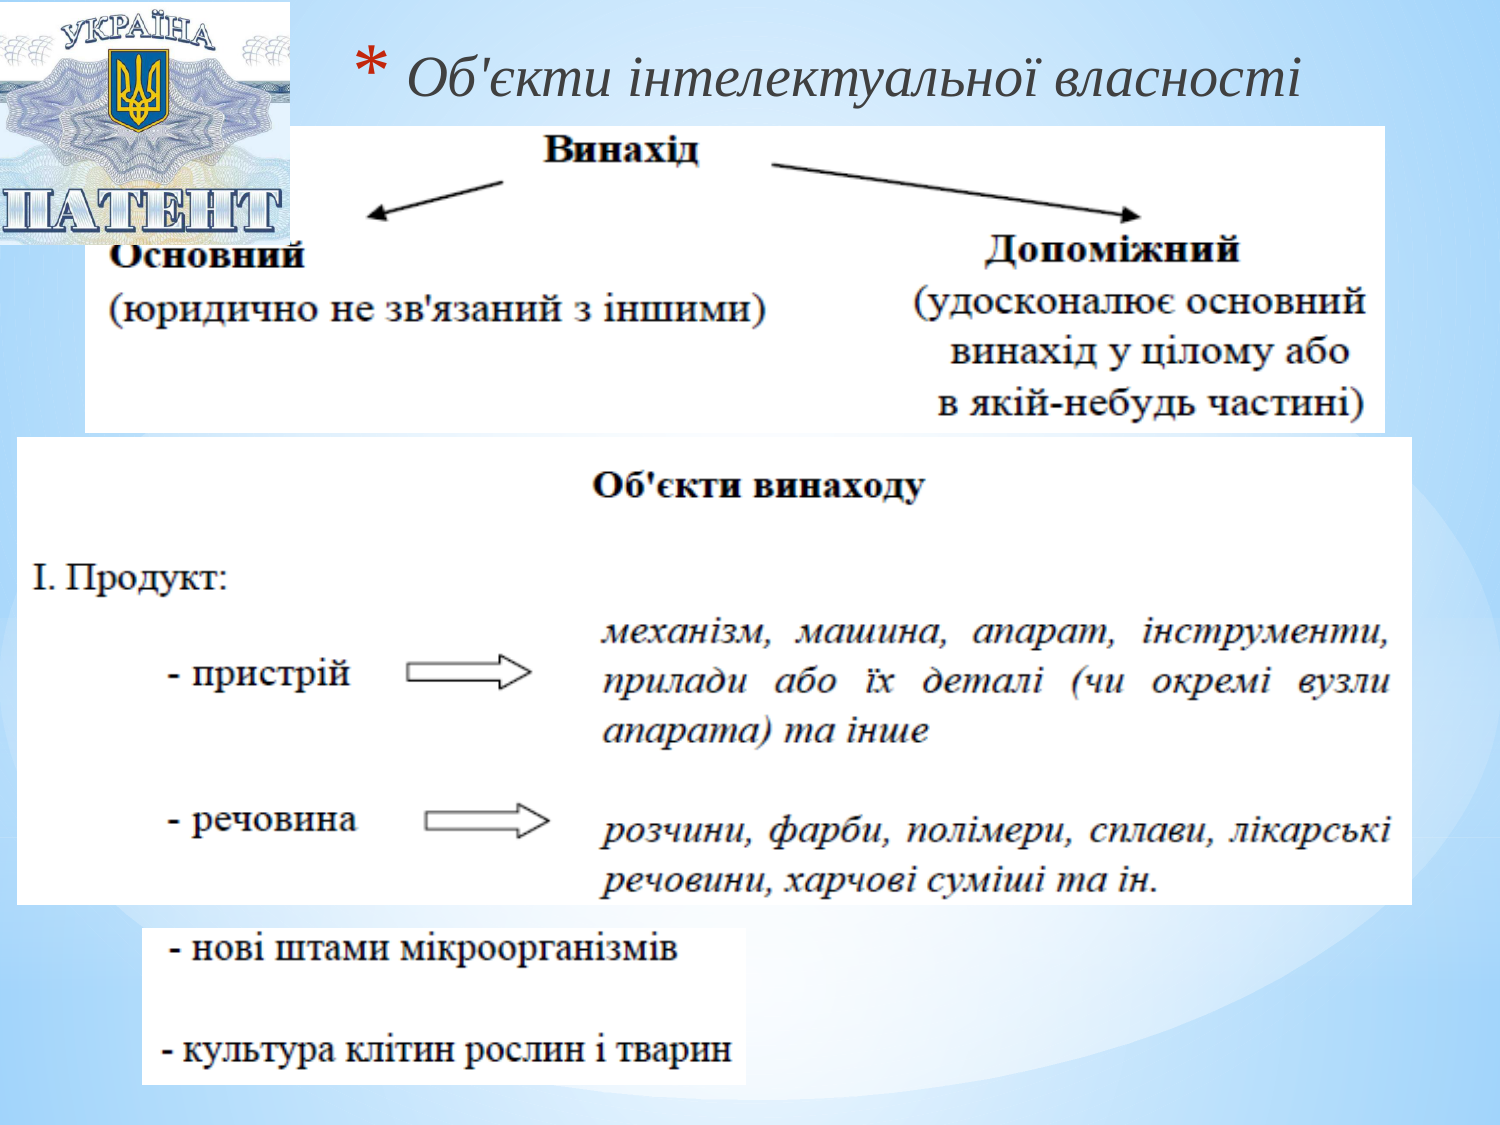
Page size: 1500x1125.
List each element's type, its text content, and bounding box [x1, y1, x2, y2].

picture [17, 437, 1412, 906]
text_box Об'єкти інтелектуальної власності [295, 30, 1427, 171]
picture [0, 2, 1386, 433]
picture [142, 928, 747, 1085]
